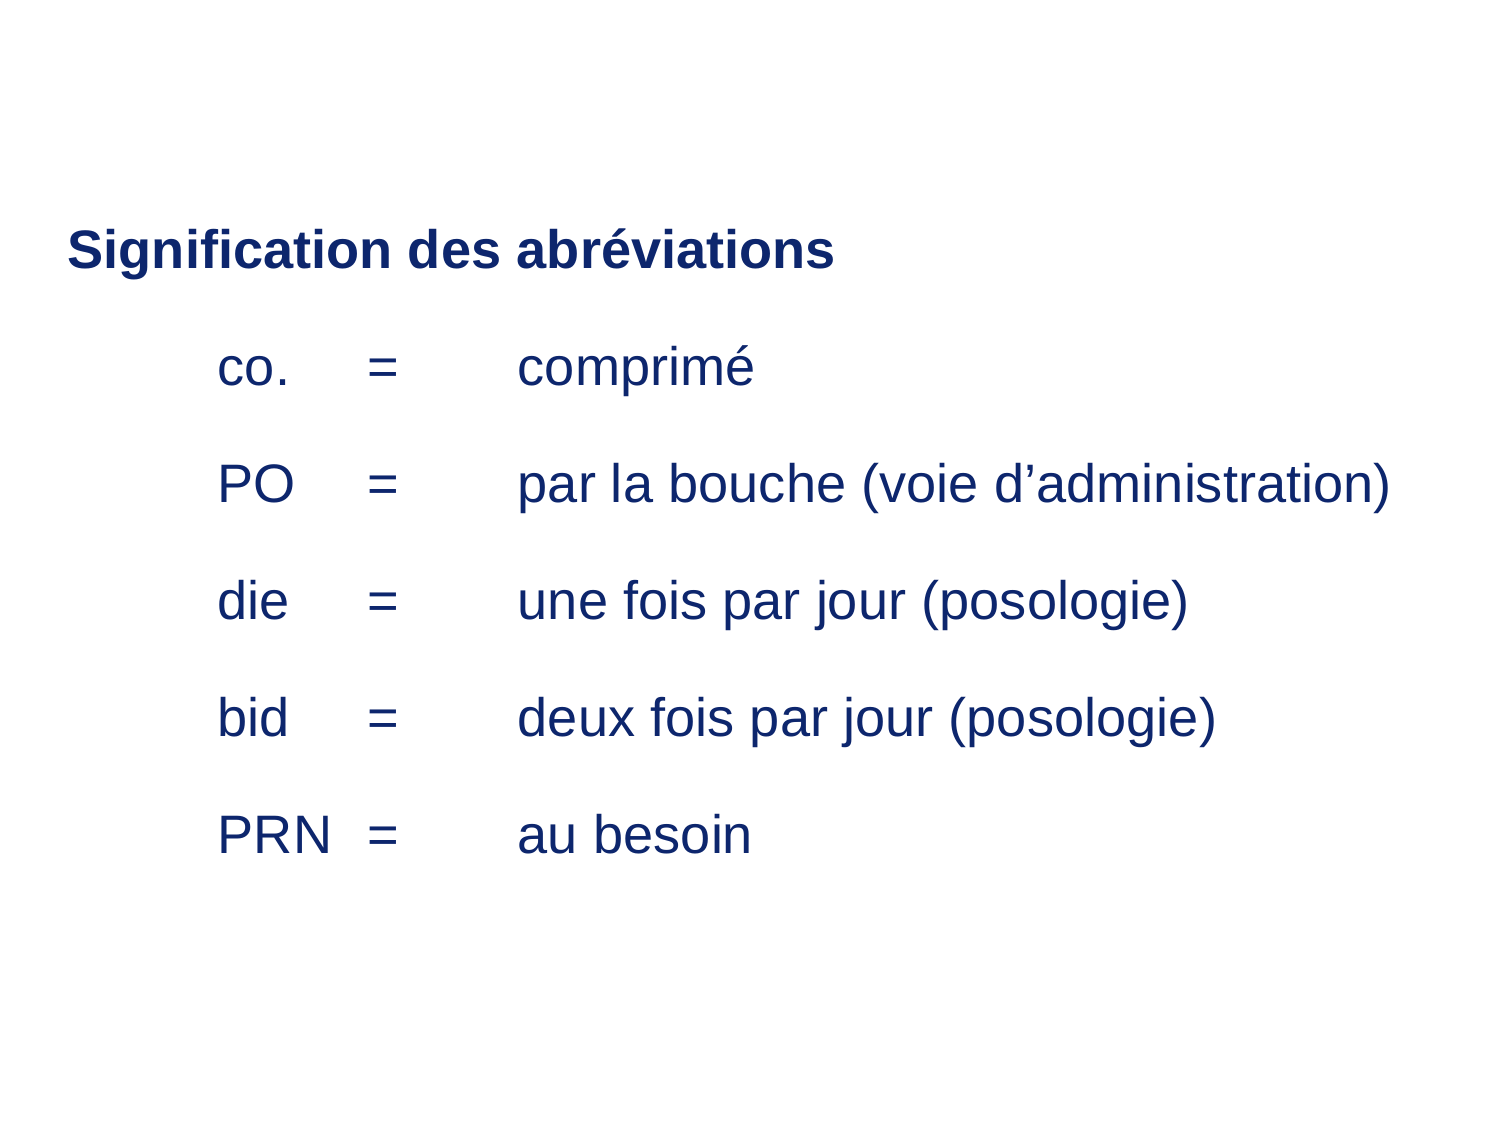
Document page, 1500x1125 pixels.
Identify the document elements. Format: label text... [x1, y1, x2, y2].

list Signification des abréviations co. = comprimé PO = par la bouche (voie d’administration) die = une fois par jour (posologie) bid = deux fois par jour (posologie) PRN = au besoin [52, 206, 1470, 328]
